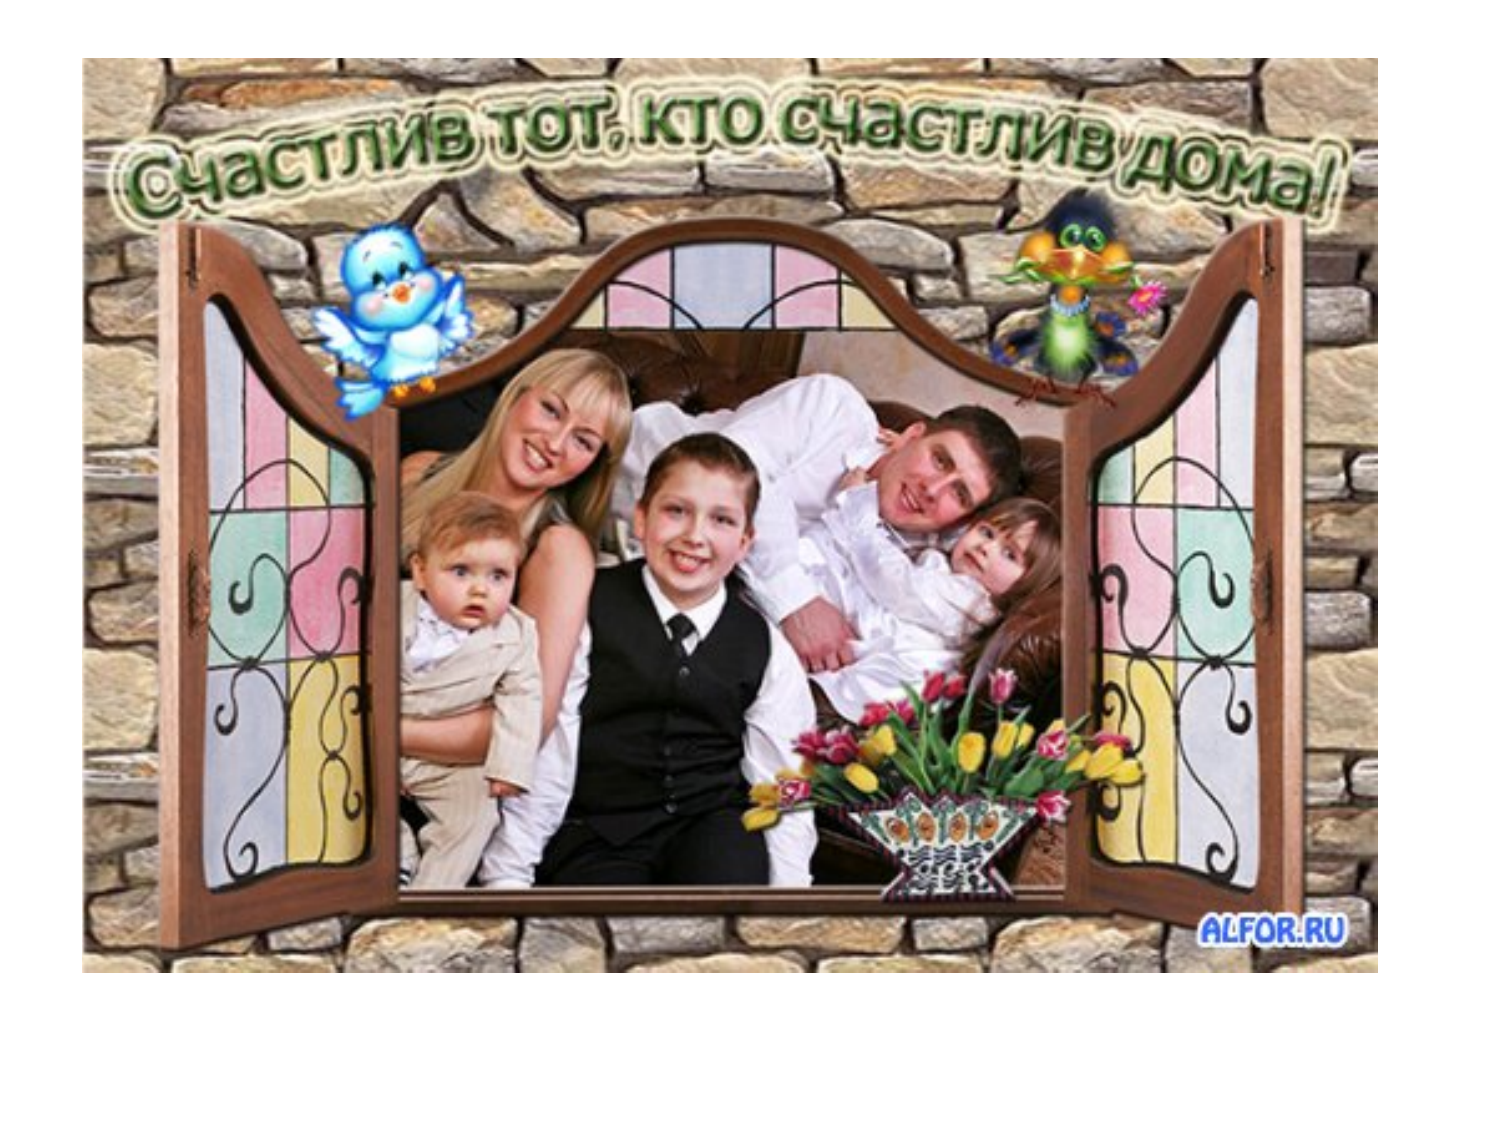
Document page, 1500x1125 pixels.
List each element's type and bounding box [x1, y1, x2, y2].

list [81, 58, 1378, 973]
